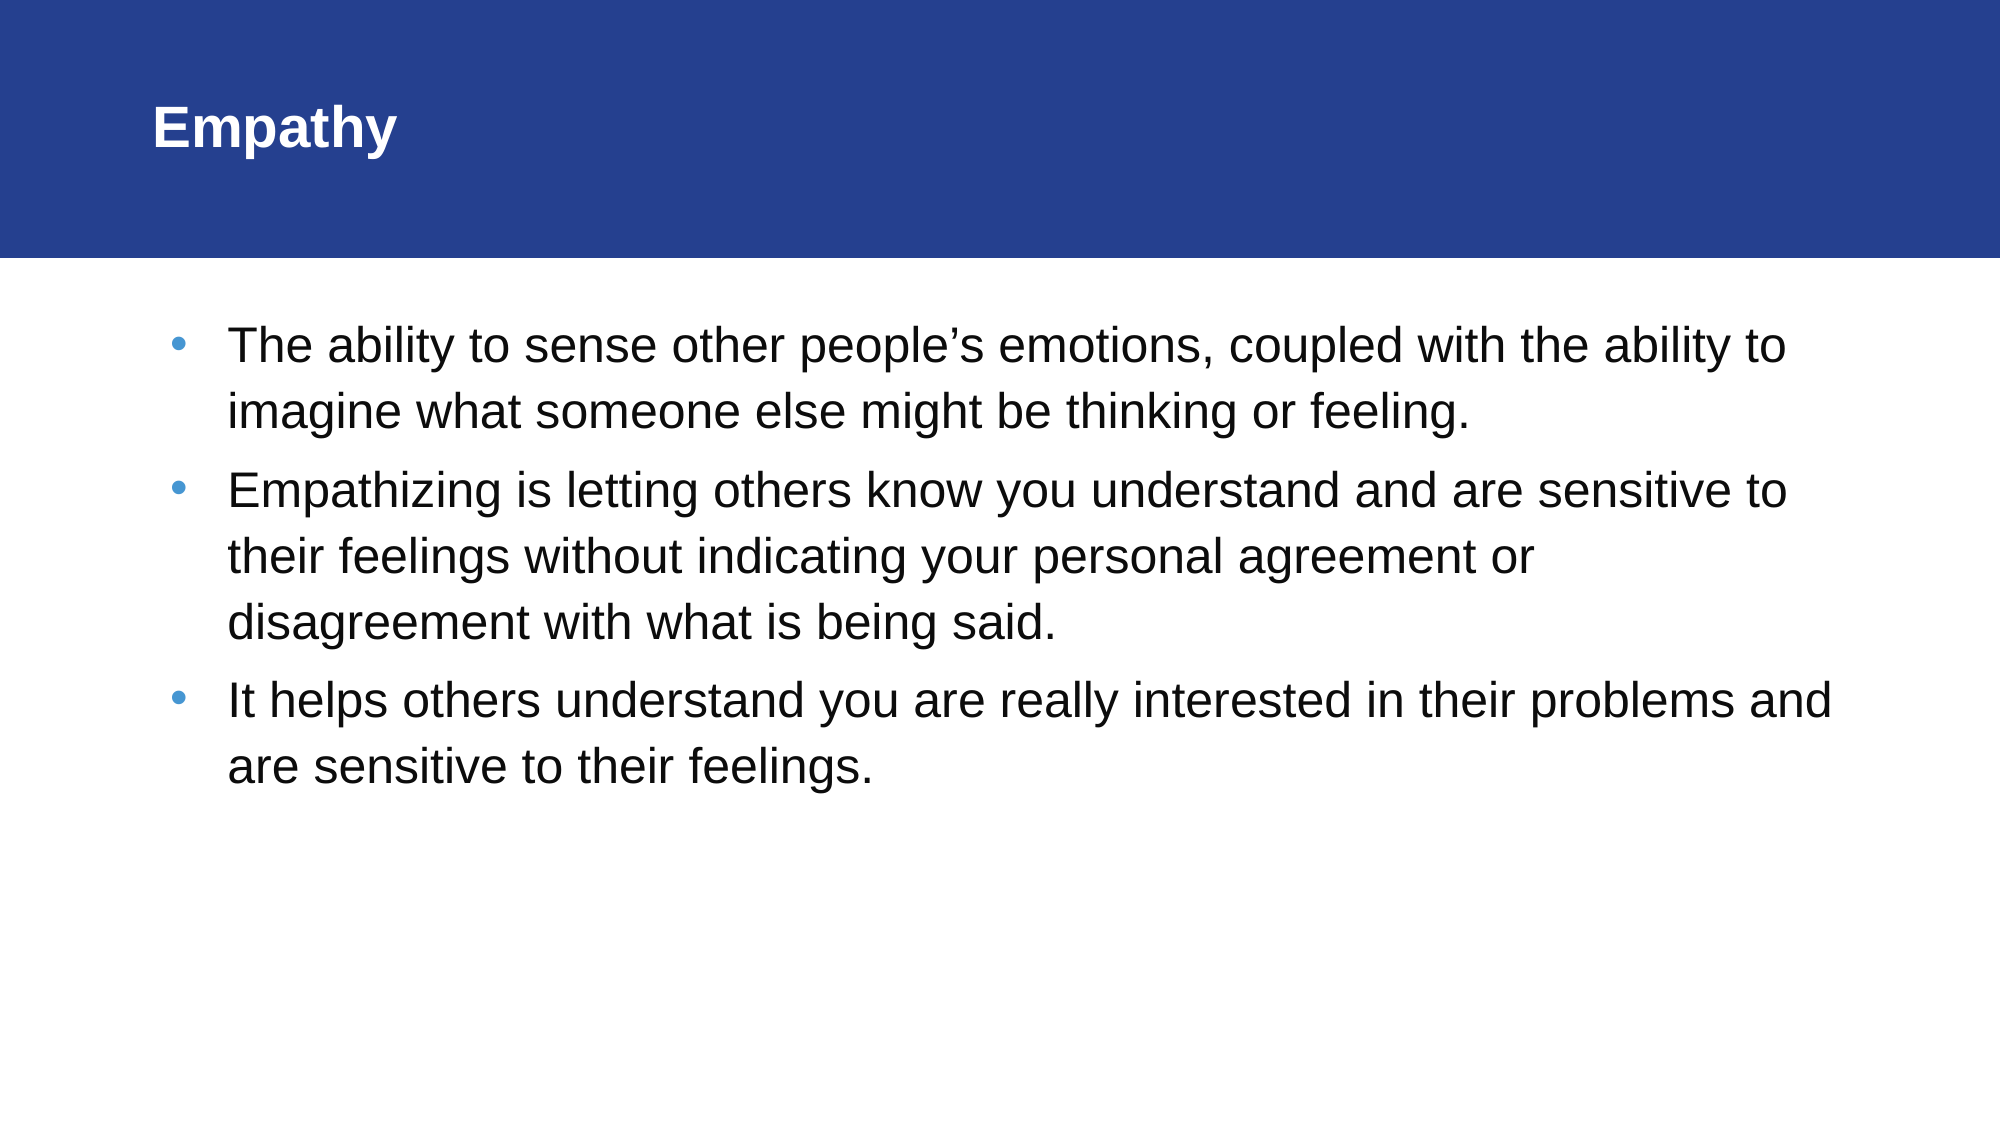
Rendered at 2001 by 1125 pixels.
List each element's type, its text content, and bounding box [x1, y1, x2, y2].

list The ability to sense other people’s emotions, coupled with the ability to imagine what someone else might be thinking or feeling. Empathizing is letting others know you understand and are sensitive to their feelings without indicating your personal agreement or disagreement with what is being said. It helps others understand you are really interested in their problems and are sensitive to their feelings. [137, 299, 1863, 1025]
title Empathy [137, 27, 1863, 231]
